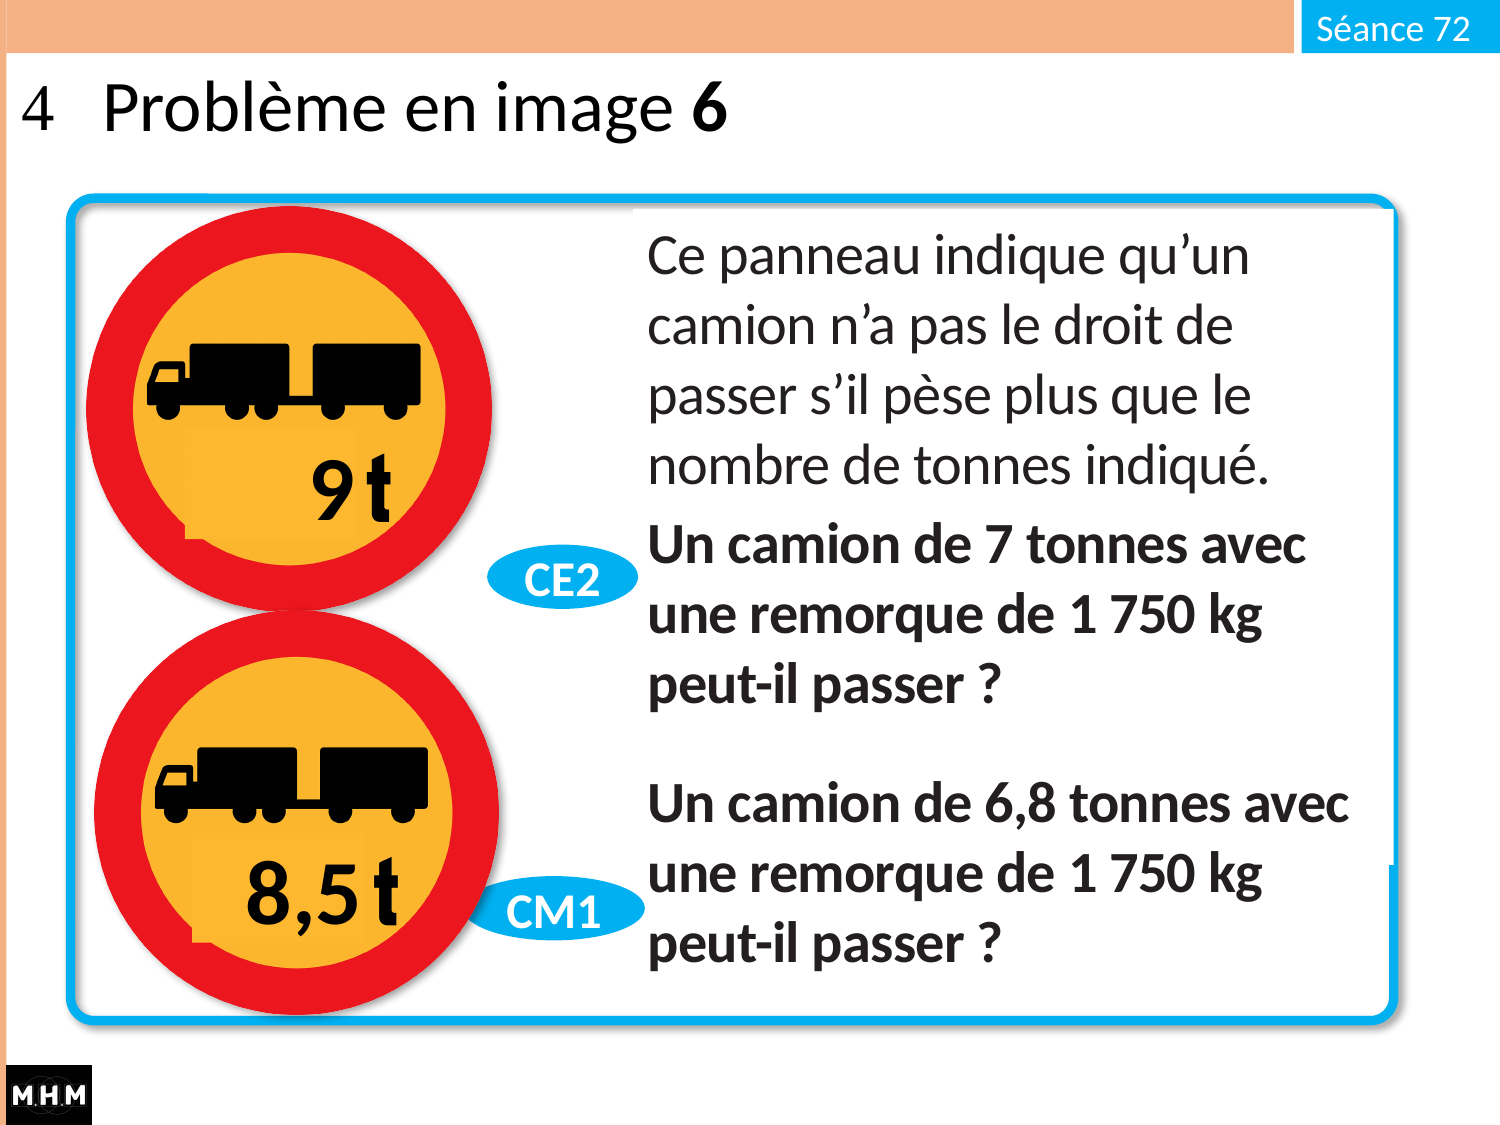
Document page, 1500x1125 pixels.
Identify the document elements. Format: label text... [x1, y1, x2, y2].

picture [6, 1065, 92, 1125]
picture [86, 206, 499, 1015]
text_box [500, 212, 1396, 1023]
text_box CM1 [509, 873, 648, 943]
text_box [68, 196, 1392, 1023]
text_box CE2 [500, 542, 641, 612]
text_box Ce panneau indique qu’un camion n’a pas le droit de passer s’il pèse plus que le nombre de tonnes indiqué. Un camion de 7 tonnes avec une remorque de 1 750 kg peut-il passer ? Un camion de 6,8 tonnes avec une remorque de 1 750 kg peut-il passer ? [633, 208, 1394, 865]
title Problème en image 6 [87, 32, 1382, 158]
